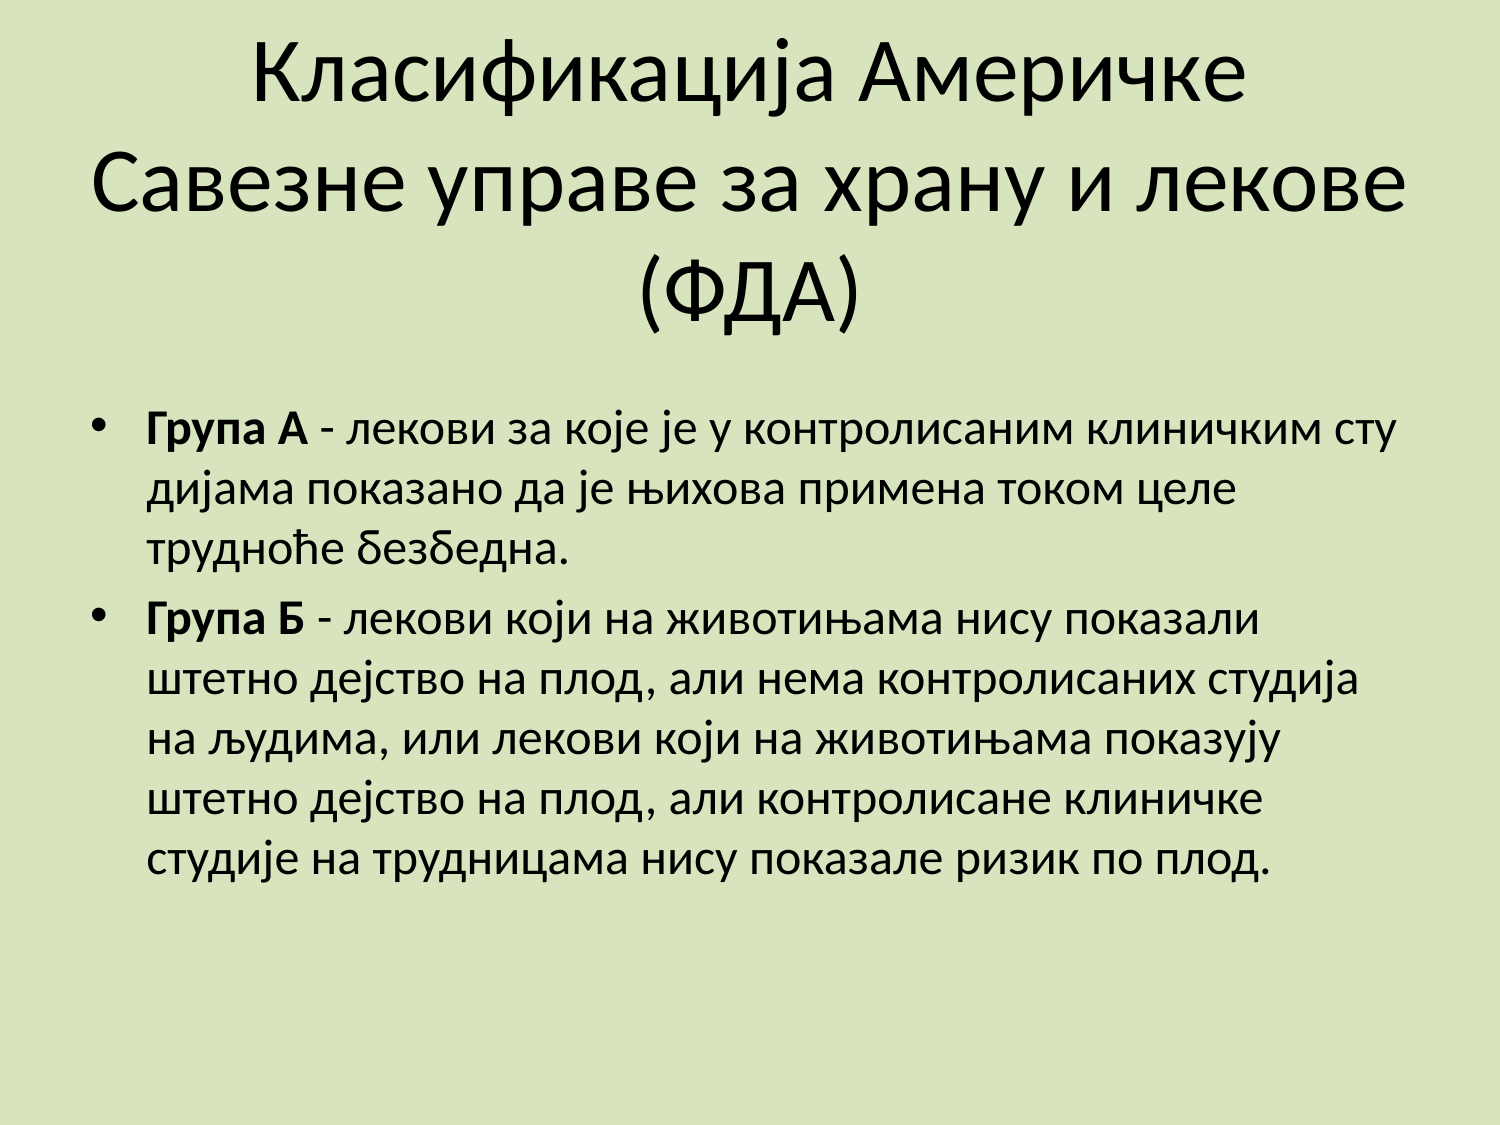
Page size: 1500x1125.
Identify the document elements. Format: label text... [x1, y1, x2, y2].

list Група А - лекови за које је у контролисаним клиничким сту­дијама показано да је њихова примена током целе трудноће безбедна. Група Б - лекови који на животињама нису показали штетно дејство на плод, али нема контролисаних студија на људи­ма, или лекови који на животињама показују штетно дејство на плод, али контролисане клиничке студије на трудницама нису показале ри­зик по плод. [74, 386, 1426, 1006]
title Класификација Америчке Савезне управе за храну и лекове (ФДА) [74, 44, 1426, 305]
